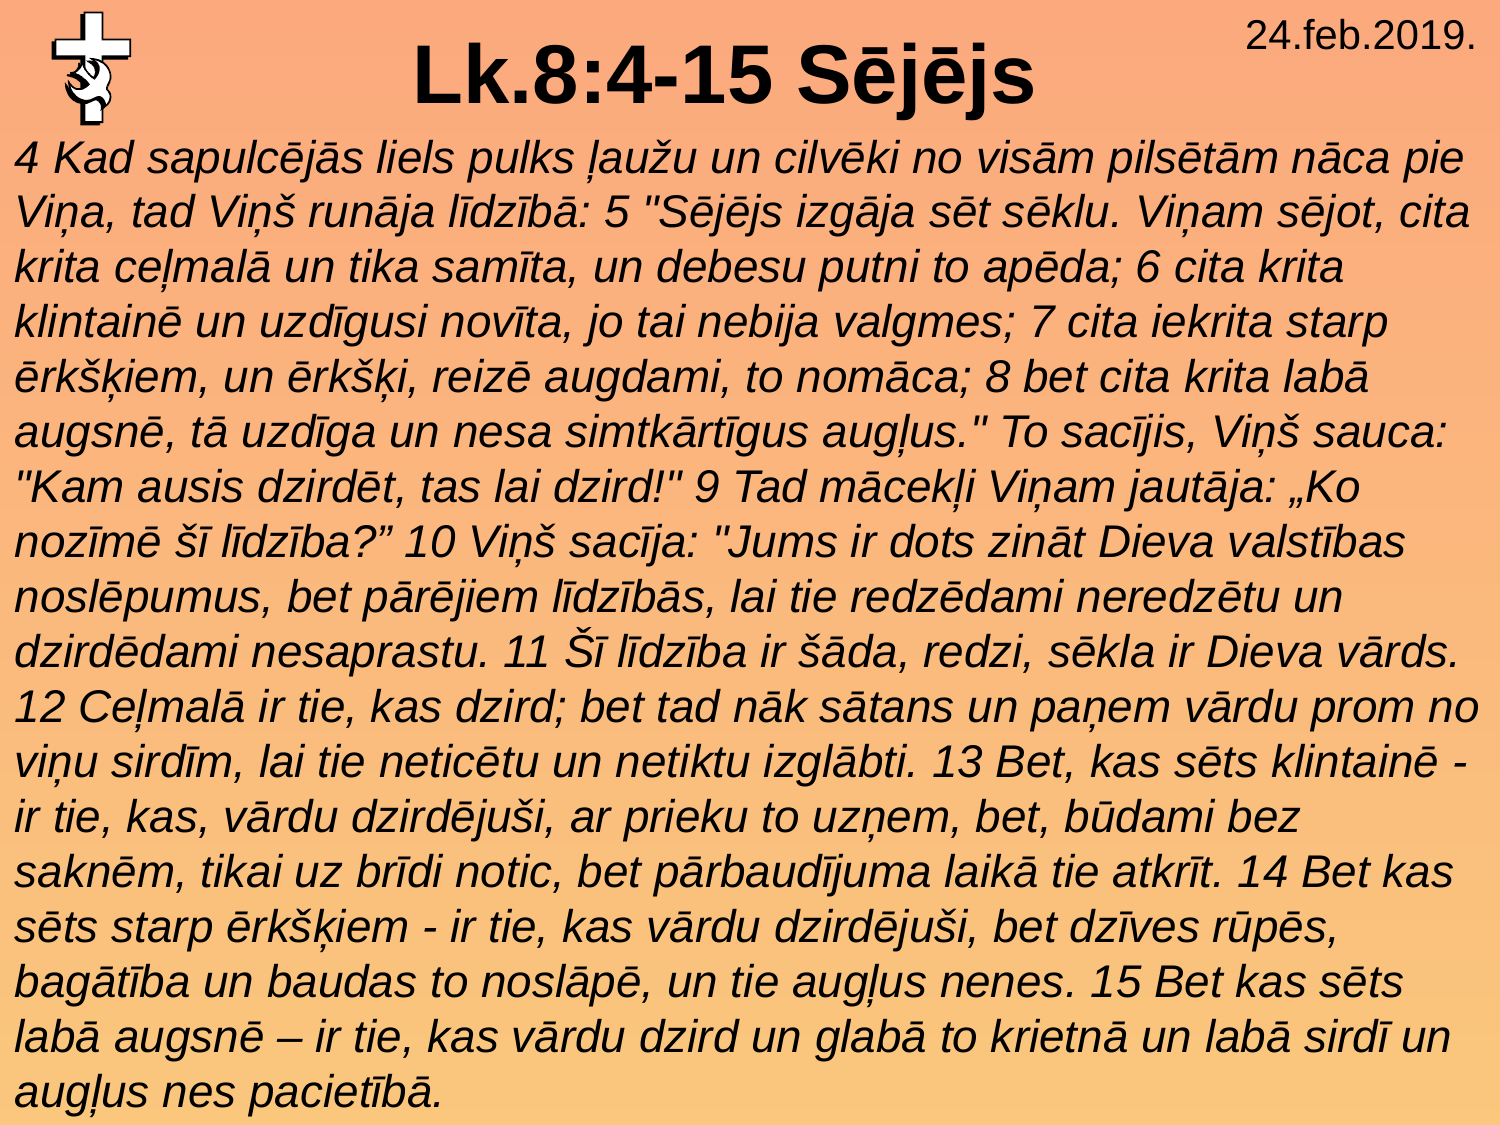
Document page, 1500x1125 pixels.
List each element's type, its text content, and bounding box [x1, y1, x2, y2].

title Lk.8:4-15 Sējējs [163, 0, 1287, 119]
text_box 4 Kad sapulcējās liels pulks ļaužu un cilvēki no visām pilsētām nāca pie Viņa, tad Viņš runāja līdzībā: 5 "Sējējs izgāja sēt sēklu. Viņam sējot, cita krita ceļmalā un tika samīta, un debesu putni to apēda; 6 cita krita klintainē un uzdīgusi novīta, jo tai nebija valgmes; 7 cita iekrita starp ērkšķiem, un ērkšķi, reizē augdami, to nomāca; 8 bet cita krita labā augsnē, tā uzdīga un nesa simtkārtīgus augļus." To sacījis, Viņš sauca: "Kam ausis dzirdēt, tas lai dzird!" 9 Tad mācekļi Viņam jautāja: „Ko nozīmē šī līdzība?” 10 Viņš sacīja: "Jums ir dots zināt Dieva valstības noslēpumus, bet pārējiem līdzībās, lai tie redzēdami neredzētu un dzirdēdami nesaprastu. 11 Šī līdzība ir šāda, redzi, sēkla ir Dieva vārds. 12 Ceļmalā ir tie, kas dzird; bet tad nāk sātans un paņem vārdu prom no viņu sirdīm, lai tie neticētu un netiktu izglābti. 13 Bet, kas sēts klintainē - ir tie, kas, vārdu dzirdējuši, ar prieku to uzņem, bet, būdami bez saknēm, tikai uz brīdi notic, bet pārbaudījuma laikā tie atkrīt. 14 Bet kas sēts starp ērkšķiem - ir tie, kas vārdu dzirdējuši, bet dzīves rūpēs, bagātība un baudas to noslāpē, un tie augļus nenes. 15 Bet kas sēts labā augsnē – ir tie, kas vārdu dzird un glabā to krietnā un labā sirdī un augļus nes pacietībā. [0, 119, 1500, 1125]
picture [51, 11, 132, 126]
text_box 24.feb.2019. [1230, 0, 1500, 65]
